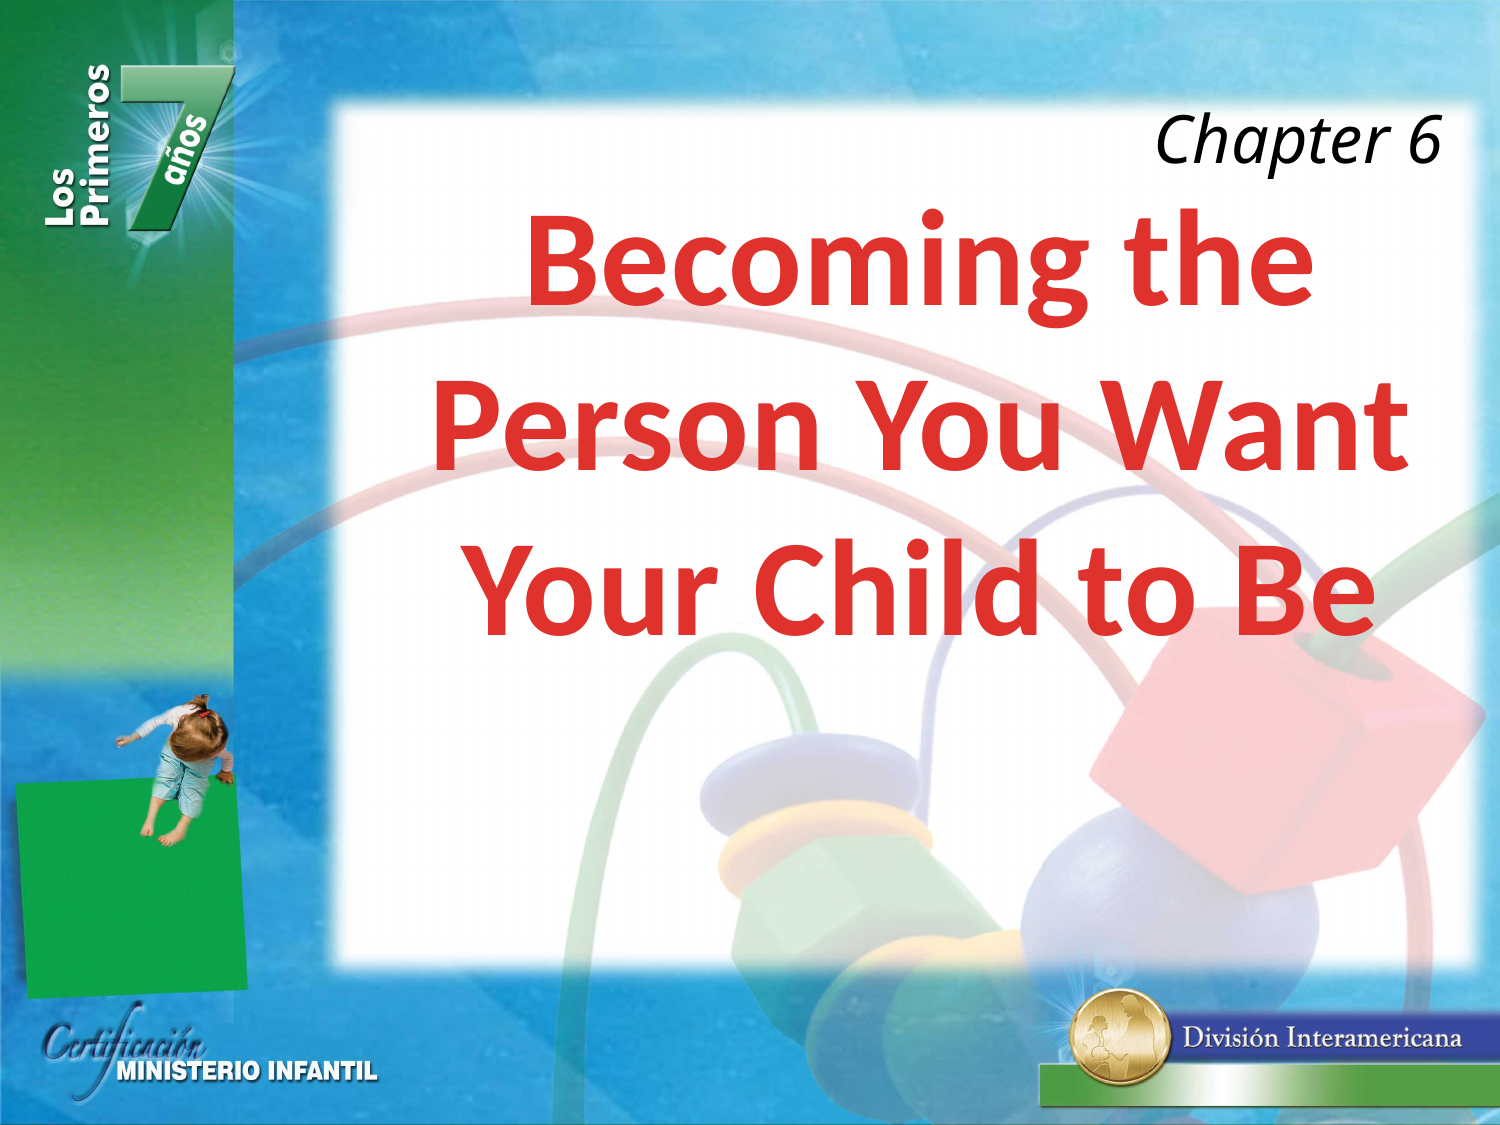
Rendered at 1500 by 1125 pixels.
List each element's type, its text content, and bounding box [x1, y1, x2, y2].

picture [16, 1120, 43, 1125]
text_box Chapter 6 [950, 89, 1459, 185]
picture [0, 0, 1500, 1125]
text_box Becoming the Person You Want Your Child to Be [371, 160, 1471, 671]
